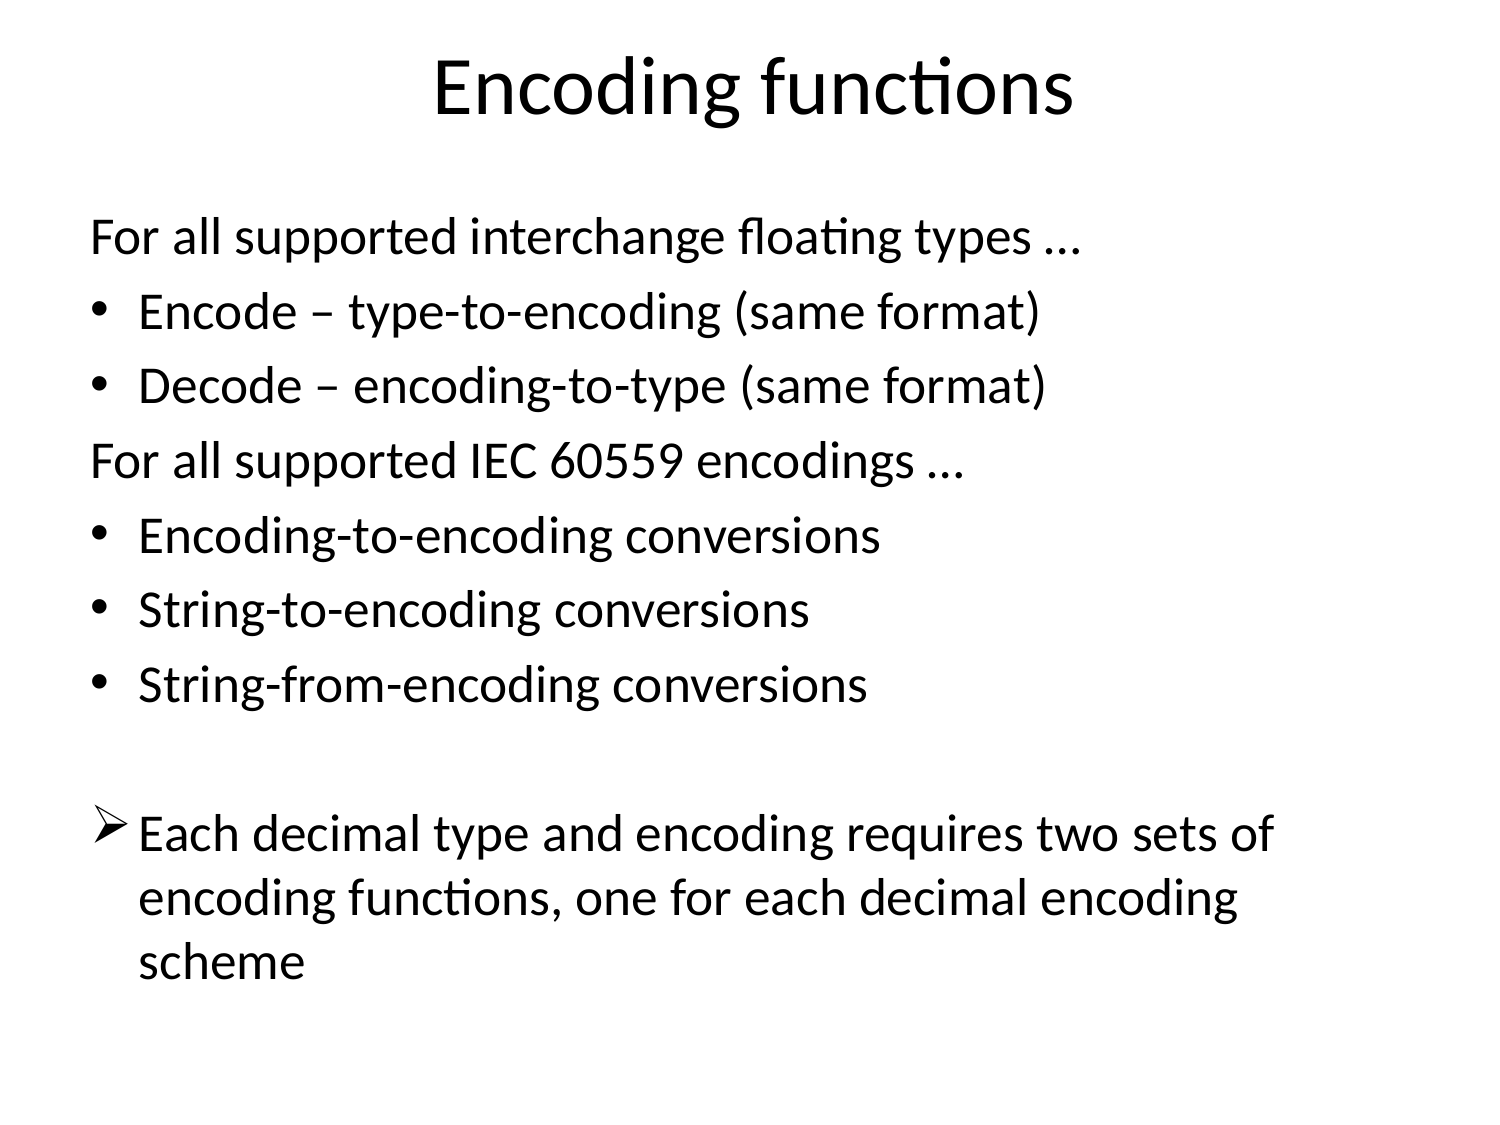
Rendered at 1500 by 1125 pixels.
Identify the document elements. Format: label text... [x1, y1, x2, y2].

text_box Encoding functions [418, 23, 1091, 139]
list For all supported interchange floating types … Encode – type-to-encoding (same format) Decode – encoding-to-type (same format) For all supported IEC 60559 encodings … Encoding-to-encoding conversions String-to-encoding conversions String-from-encoding conversions Each decimal type and encoding requires two sets of encoding functions, one for each decimal encoding scheme [75, 193, 1425, 1005]
